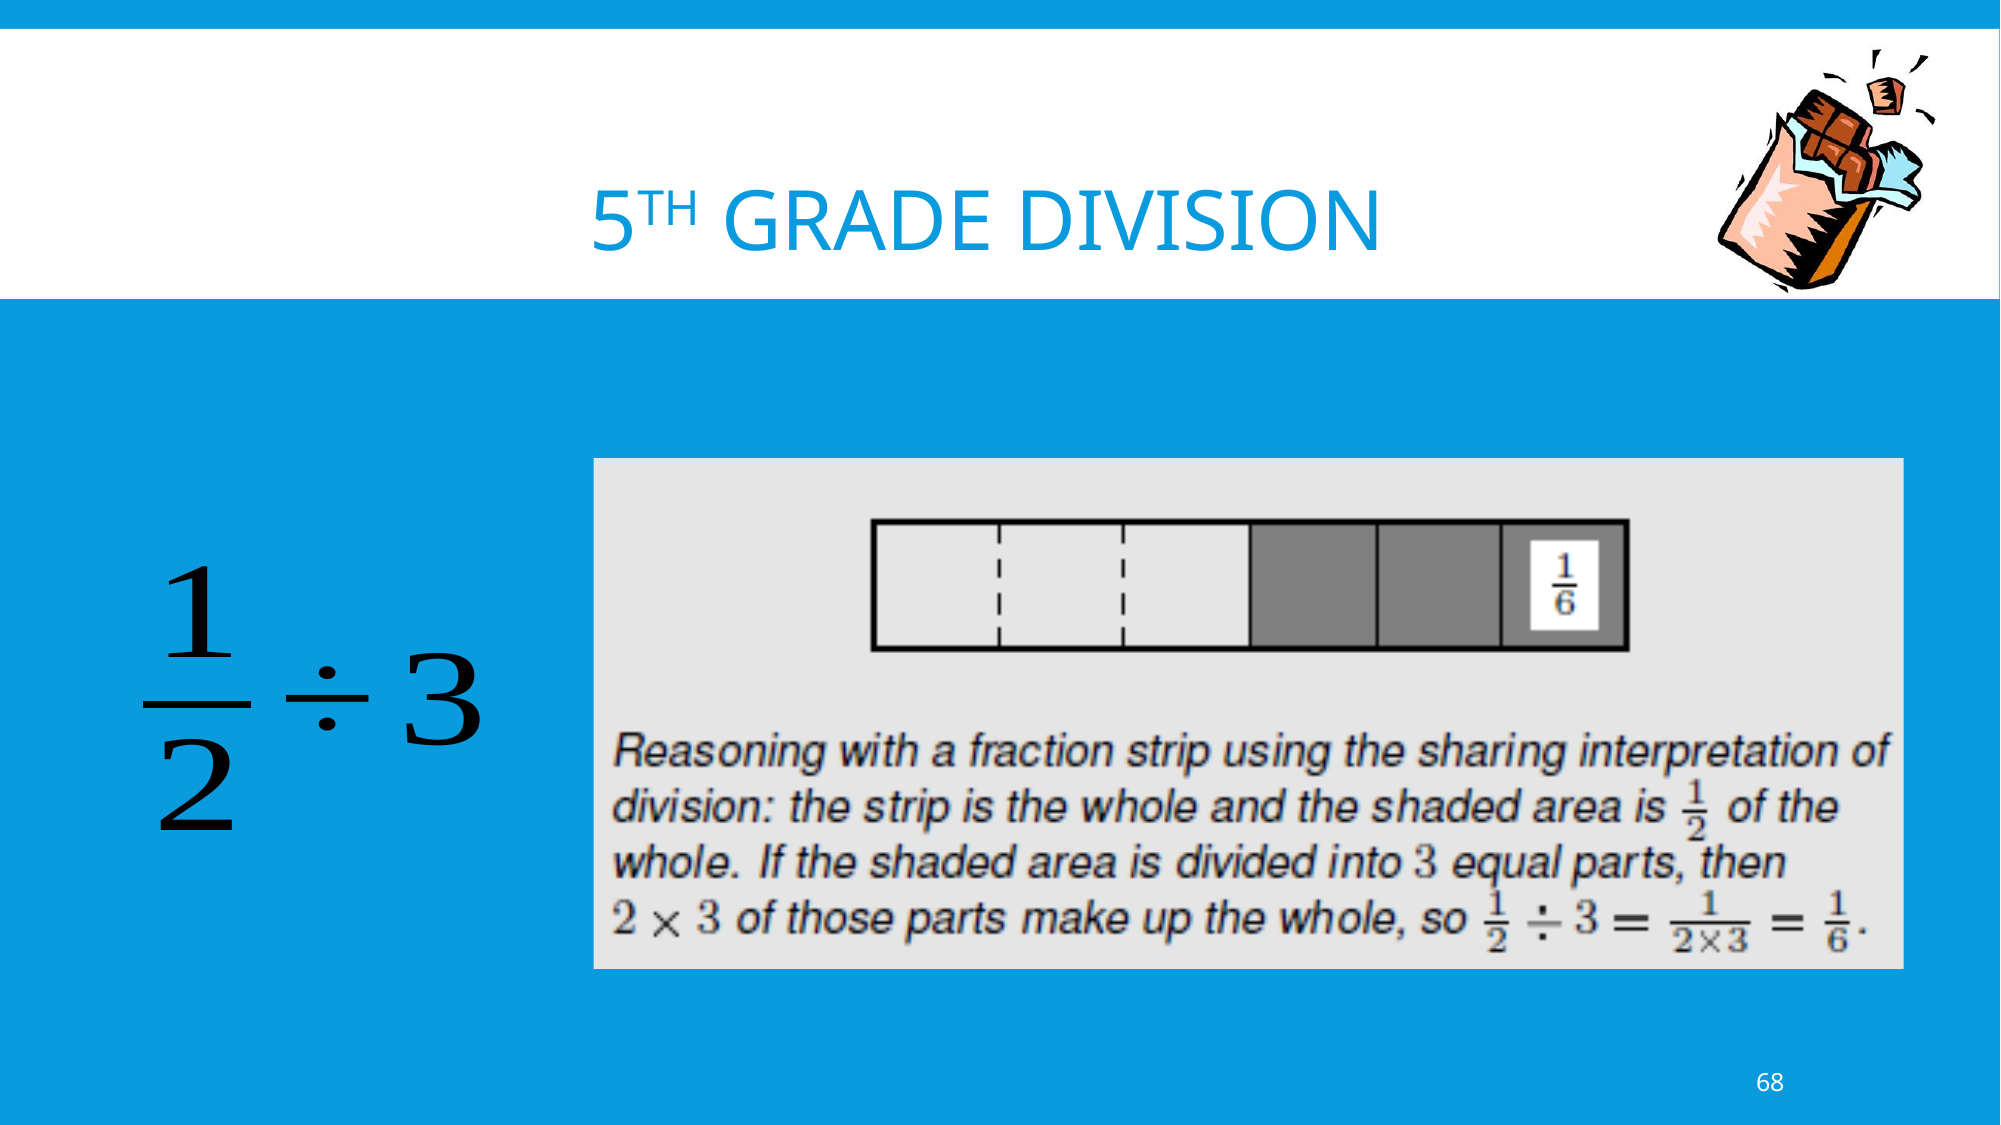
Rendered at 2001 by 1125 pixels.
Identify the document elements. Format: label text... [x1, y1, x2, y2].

slide_number 68 [1748, 1053, 1904, 1114]
picture [1700, 45, 1952, 296]
title 5th Grade Division [312, 137, 1663, 313]
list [593, 457, 1904, 970]
